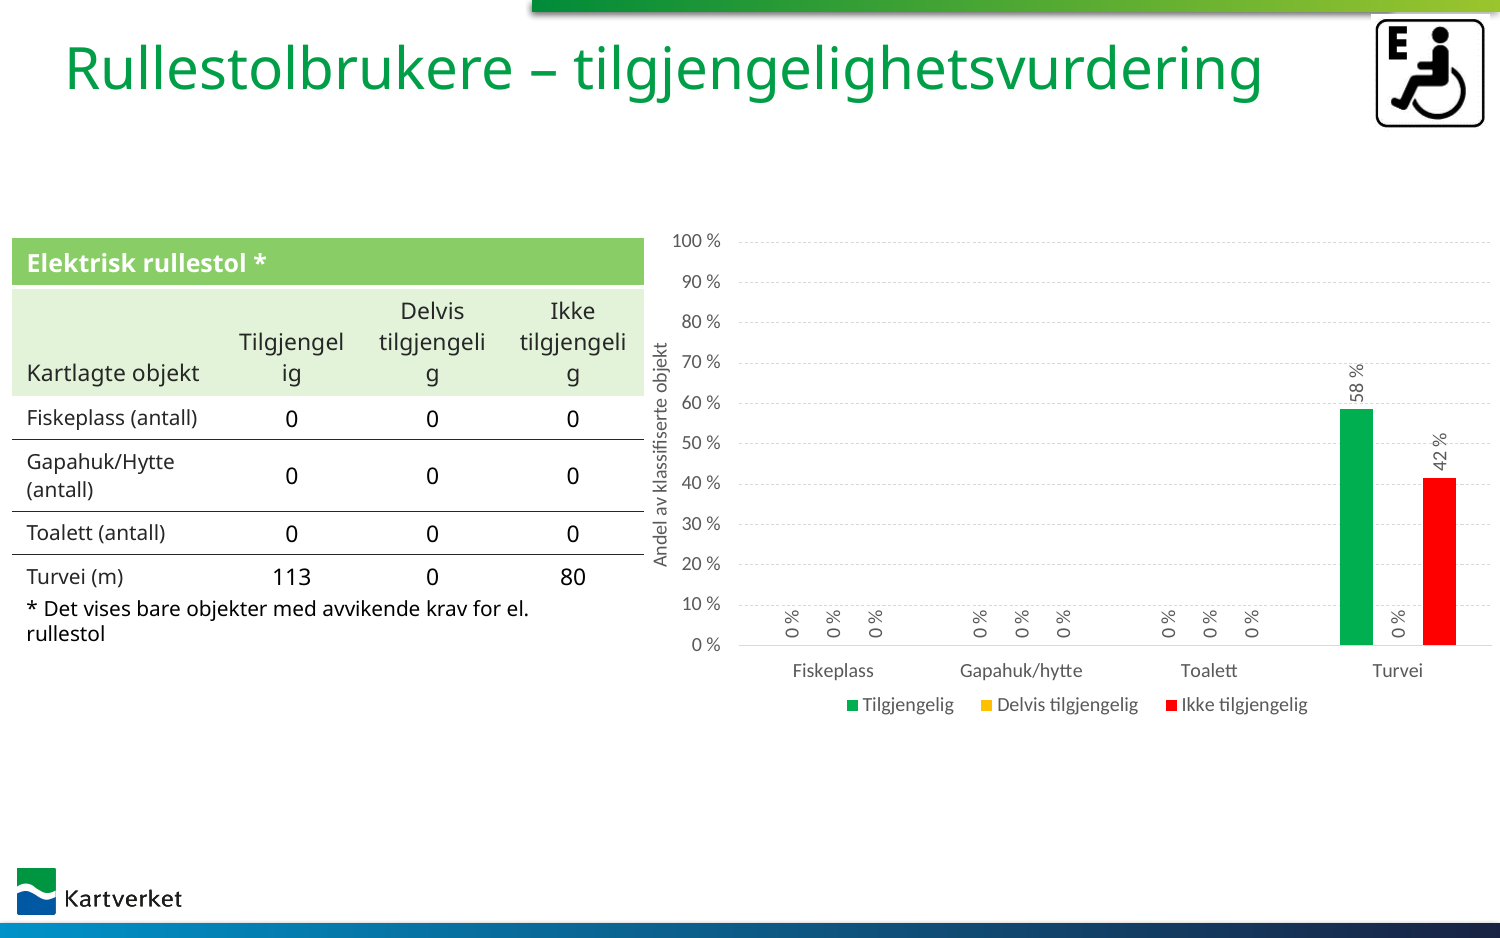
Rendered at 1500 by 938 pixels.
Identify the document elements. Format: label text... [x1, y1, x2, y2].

table_cell 0 [222, 440, 362, 511]
table_cell 0 [503, 440, 638, 511]
table_cell 0 [222, 396, 362, 439]
table_cell 0 [362, 555, 503, 588]
table_cell Fiskeplass (antall) [12, 396, 222, 439]
table_cell 0 [503, 512, 638, 554]
table_cell Toalett (antall) [12, 512, 222, 554]
table_cell Gapahuk/Hytte (antall) [12, 440, 222, 511]
picture [643, 218, 1500, 728]
table_header Elektrisk rullestol * [12, 238, 638, 285]
table_cell 80 [503, 555, 638, 598]
table_cell 0 [362, 396, 503, 439]
table_cell 0 [222, 512, 362, 554]
table_cell 0 [503, 396, 638, 439]
table_cell 0 [362, 440, 503, 511]
table_cell Ikke tilgjengelig [503, 289, 638, 396]
text_box * Det vises bare objekter med avvikende krav for el. rullestol [11, 588, 597, 653]
table_cell Kartlagte objekt [12, 289, 222, 396]
text_box Rullestolbrukere – tilgjengelighetsvurdering [49, 12, 1372, 109]
table_cell 0 [362, 512, 503, 554]
table_cell 113 [222, 555, 362, 588]
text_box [1371, 13, 1491, 133]
table_cell Delvis tilgjengelig [362, 289, 503, 396]
table_cell Tilgjengelig [222, 289, 362, 396]
table_cell Turvei (m) [12, 555, 222, 588]
